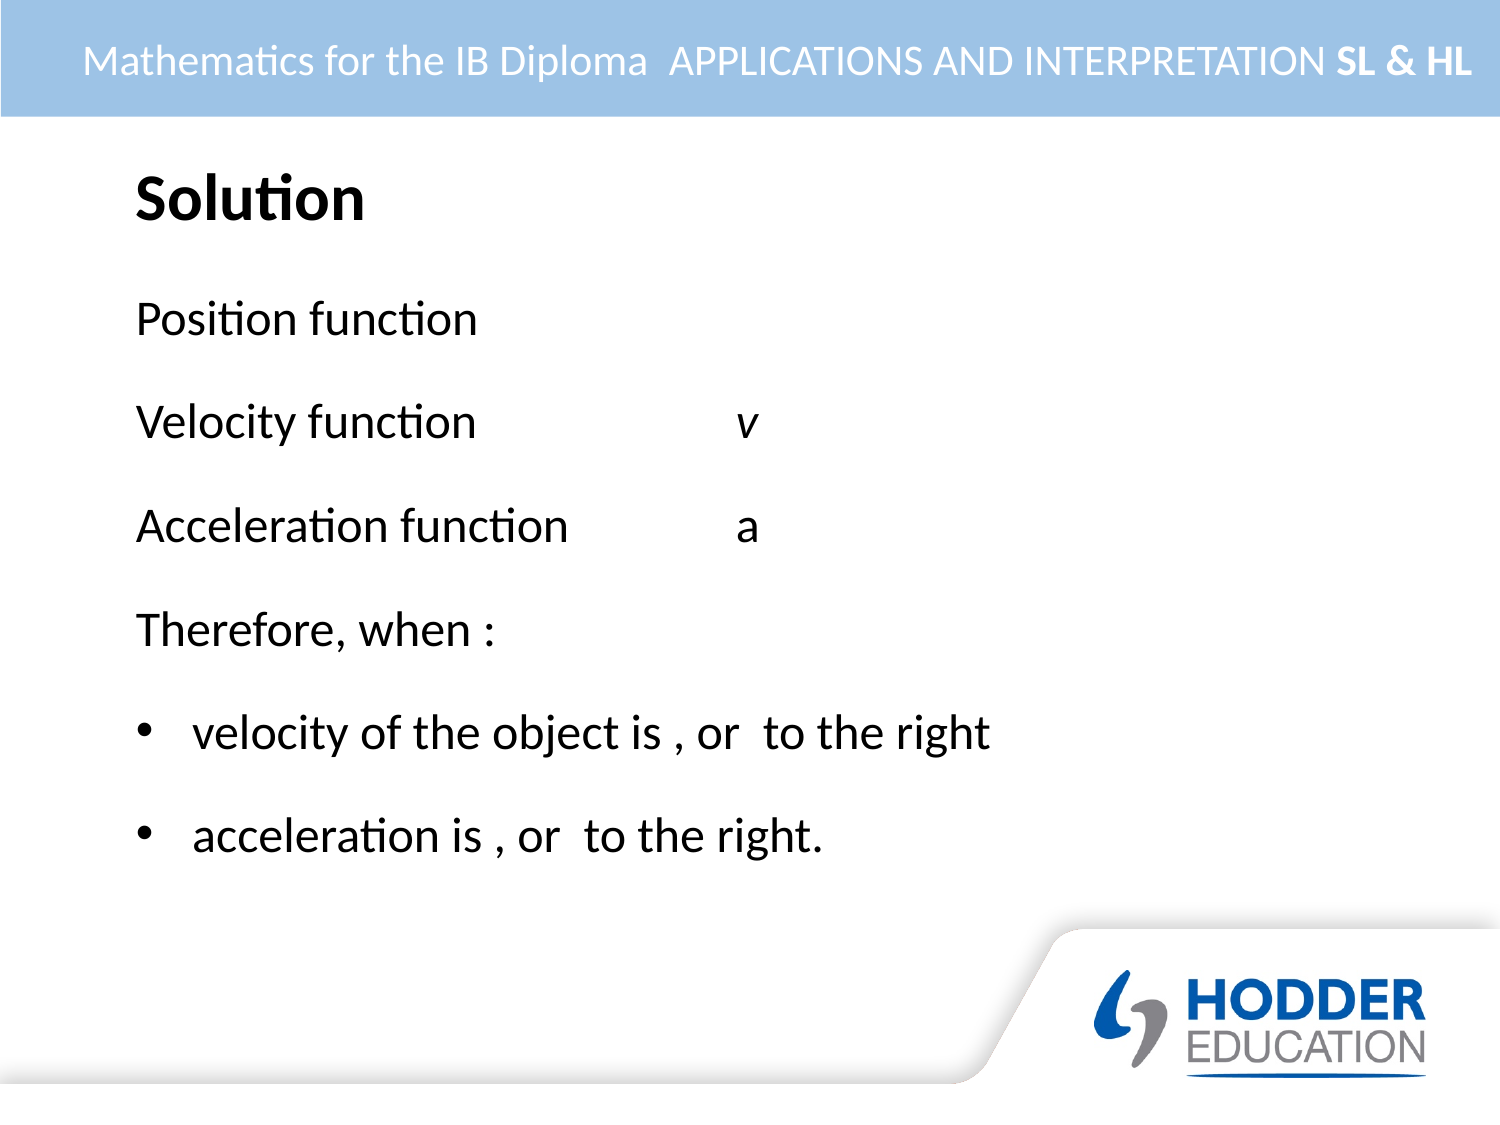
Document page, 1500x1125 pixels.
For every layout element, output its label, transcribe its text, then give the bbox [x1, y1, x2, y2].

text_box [0, 893, 1500, 1125]
text_box Solution [135, 153, 1260, 234]
text_box Mathematics for the IB Diploma APPLICATIONS AND INTERPRETATION SL & HL [0, 0, 1500, 118]
